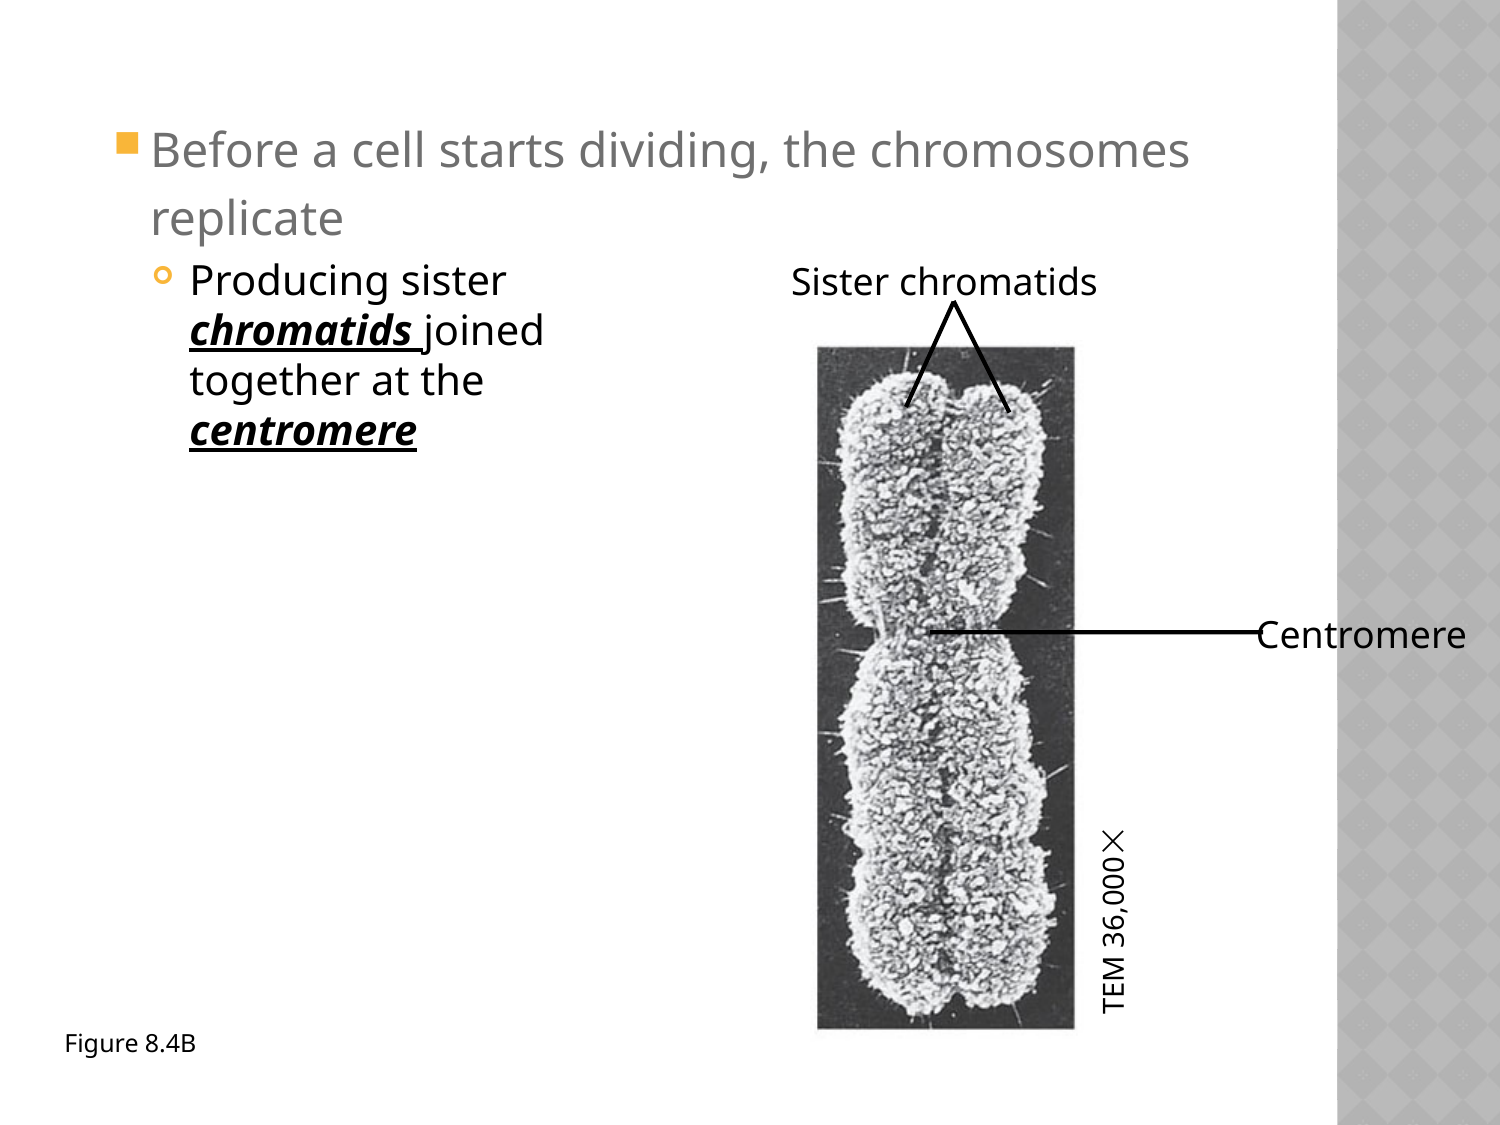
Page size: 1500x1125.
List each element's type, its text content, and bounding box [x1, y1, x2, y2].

list Before a cell starts dividing, the chromosomes replicate Producing sister chromatids joined together at the centromere [50, 112, 1450, 608]
text_box Figure 8.4B [49, 1020, 212, 1065]
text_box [800, 250, 1465, 1043]
